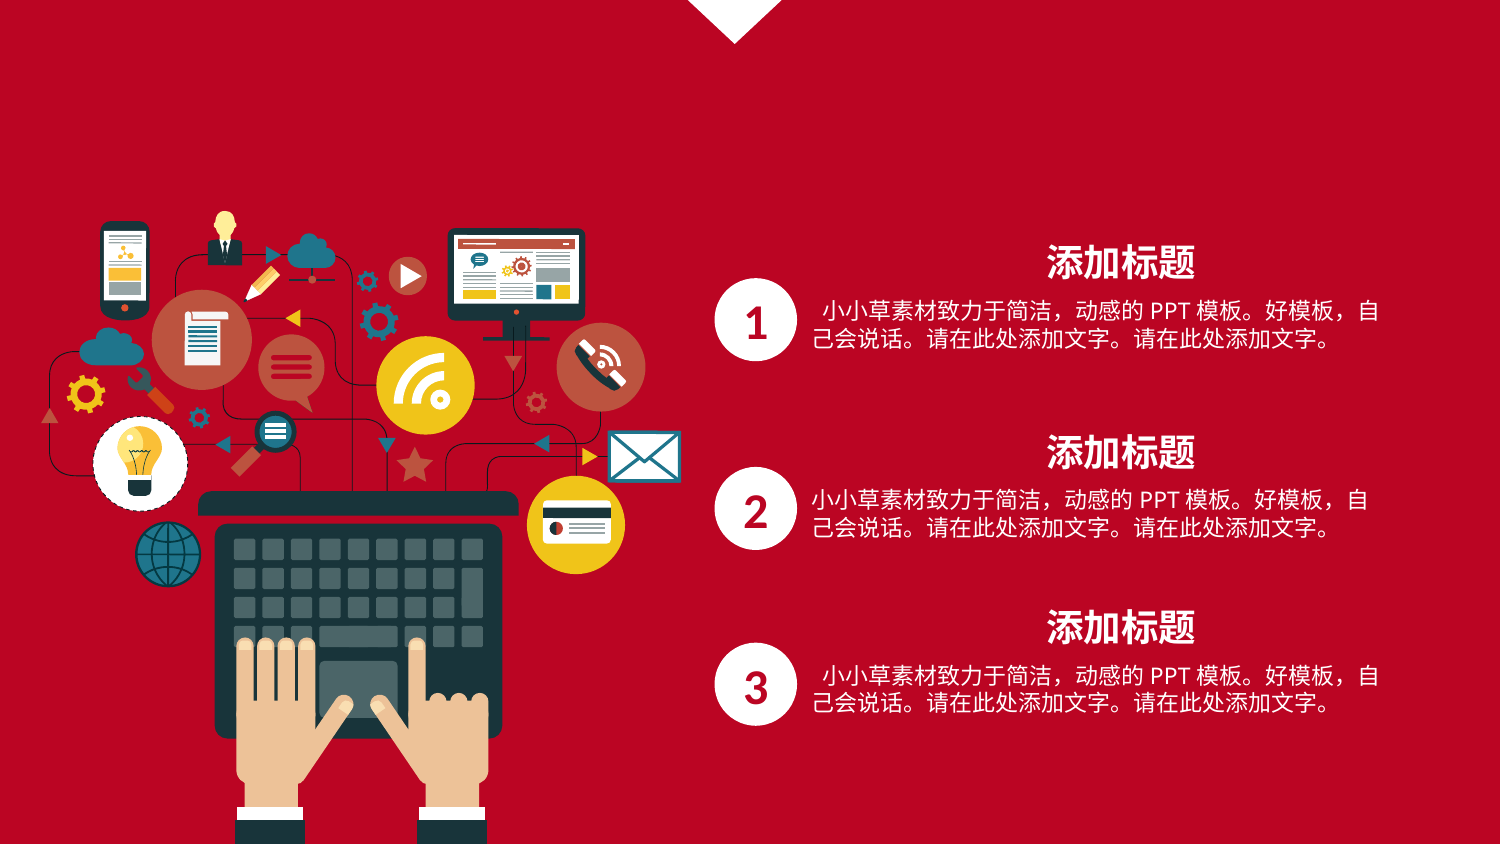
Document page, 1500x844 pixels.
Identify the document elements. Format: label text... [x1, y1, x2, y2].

picture [40, 210, 682, 844]
text_box 2 [714, 466, 791, 550]
text_box 3 [714, 642, 791, 726]
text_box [796, 231, 1400, 388]
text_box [796, 596, 1400, 753]
text_box [687, 0, 782, 44]
text_box 1 [714, 278, 791, 362]
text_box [796, 420, 1400, 578]
